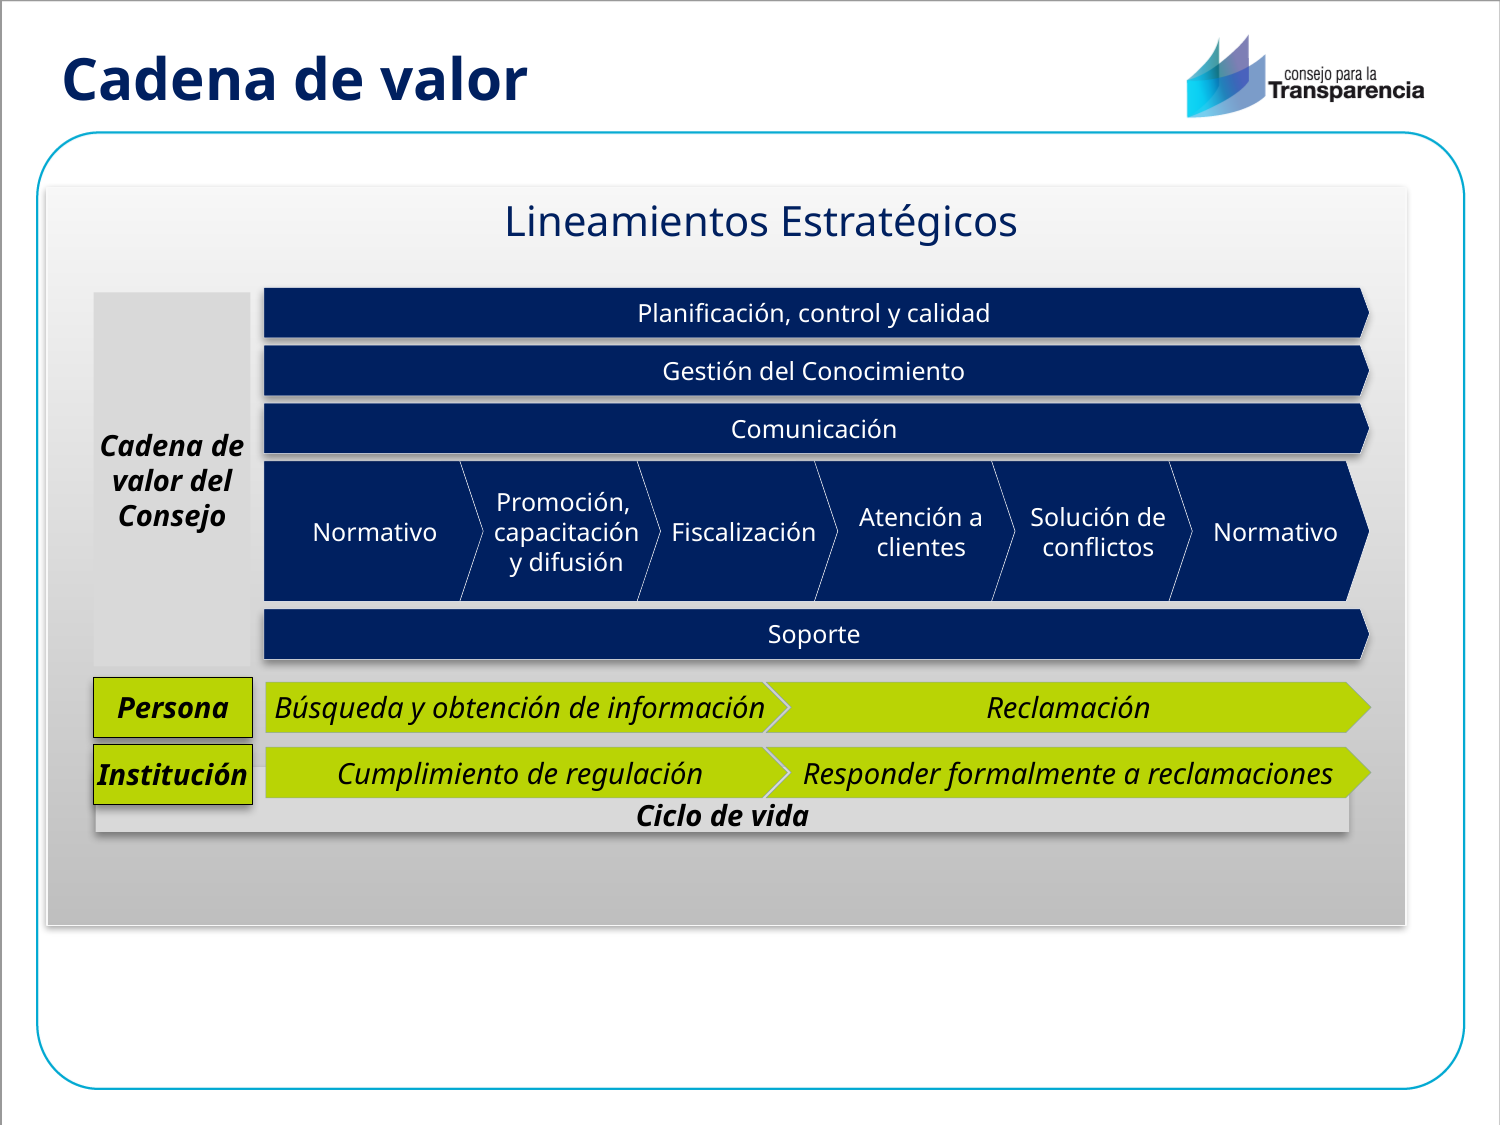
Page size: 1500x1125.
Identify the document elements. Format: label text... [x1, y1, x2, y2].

text_box [46, 187, 1407, 926]
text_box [265, 681, 1372, 799]
text_box Comunicación [261, 400, 1372, 456]
text_box Cadena de valor del Consejo [93, 292, 251, 667]
text_box Cadena de valor [46, 35, 774, 120]
text_box Ciclo de vida [95, 800, 1350, 832]
text_box Gestión del Conocimiento [261, 343, 1372, 398]
text_box Planificación, control y calidad [261, 285, 1372, 341]
text_box Persona [93, 676, 253, 738]
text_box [263, 460, 1370, 602]
text_box Lineamientos Estratégicos [375, 187, 1149, 253]
picture [0, 0, 1500, 1125]
text_box Soporte [261, 608, 1372, 662]
text_box Institución [93, 743, 253, 805]
